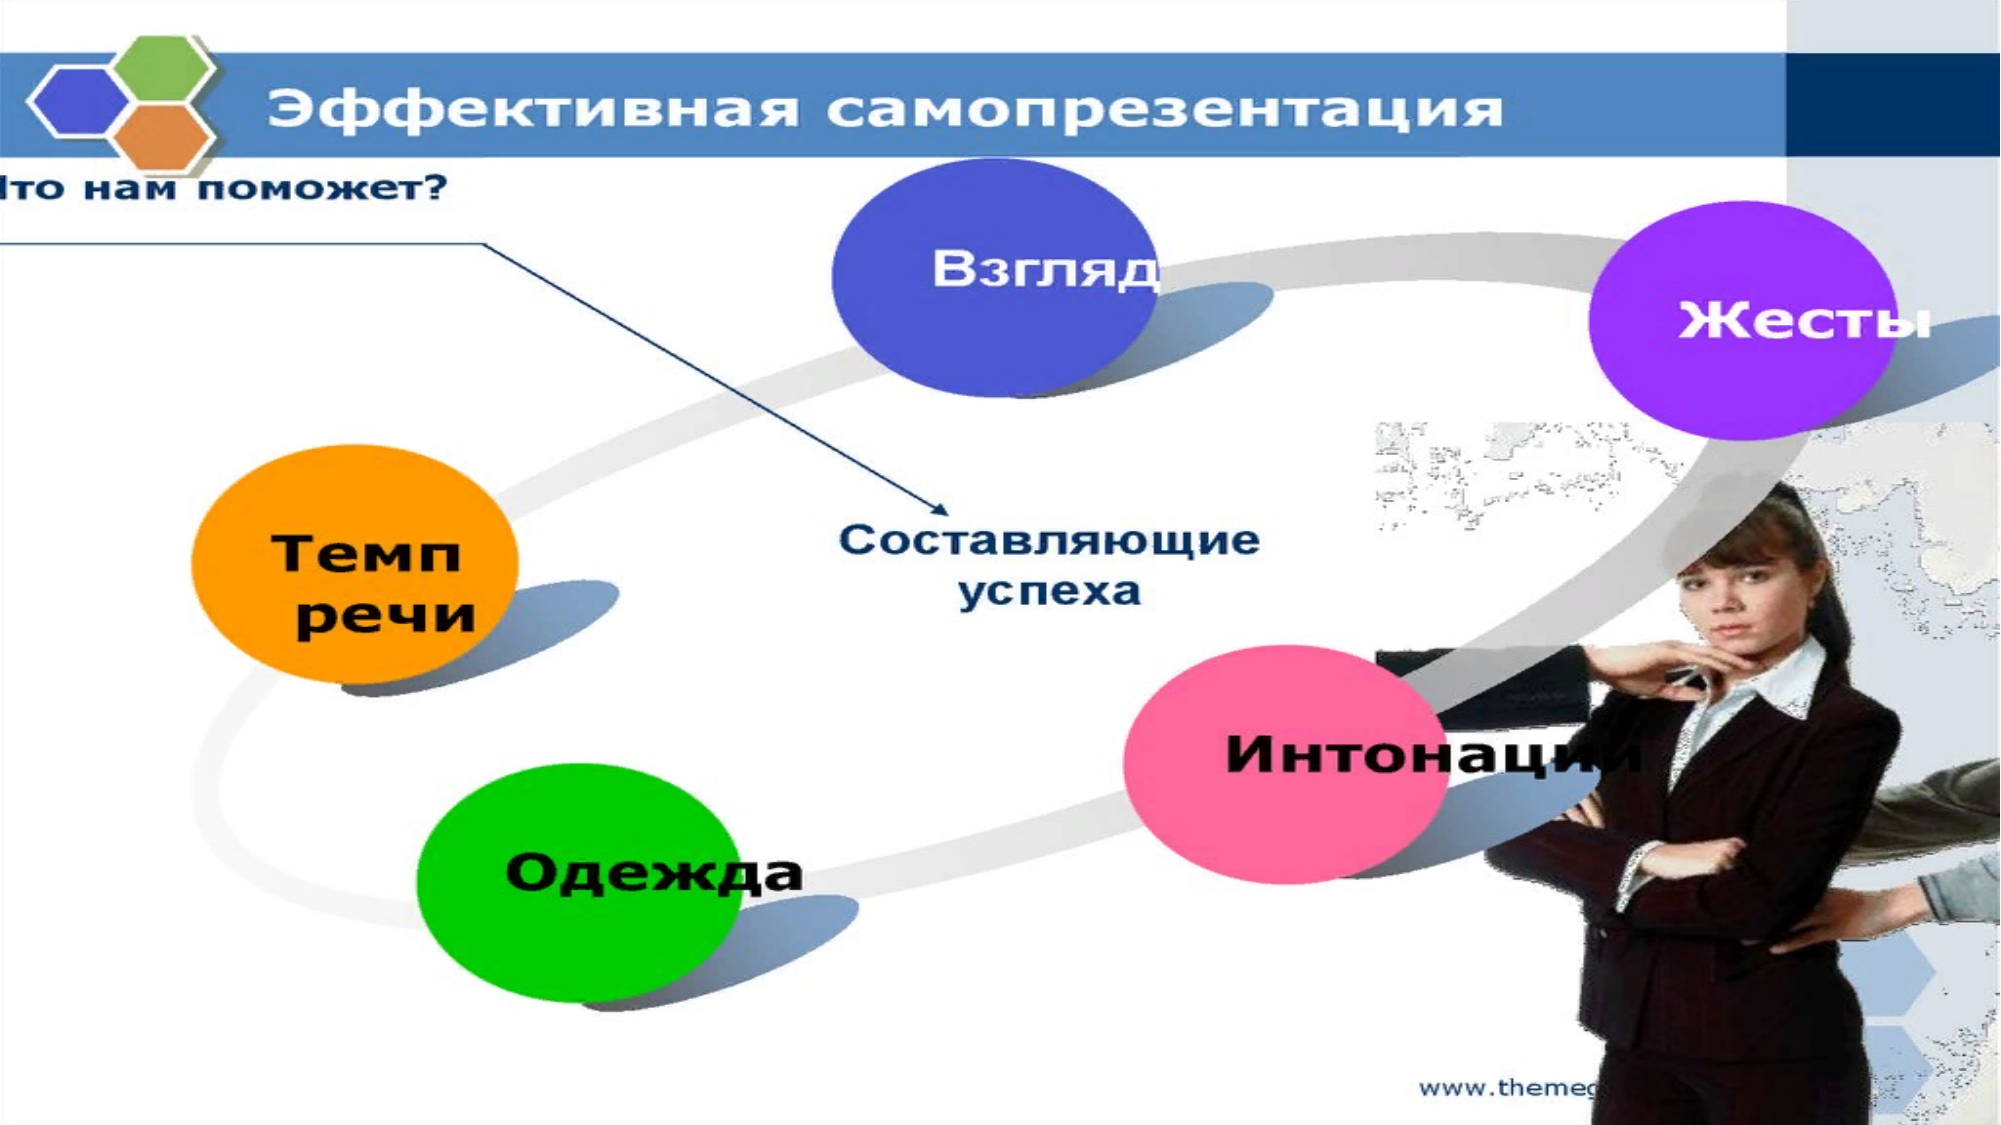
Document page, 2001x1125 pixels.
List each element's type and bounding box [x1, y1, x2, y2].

list [0, 0, 2000, 1125]
